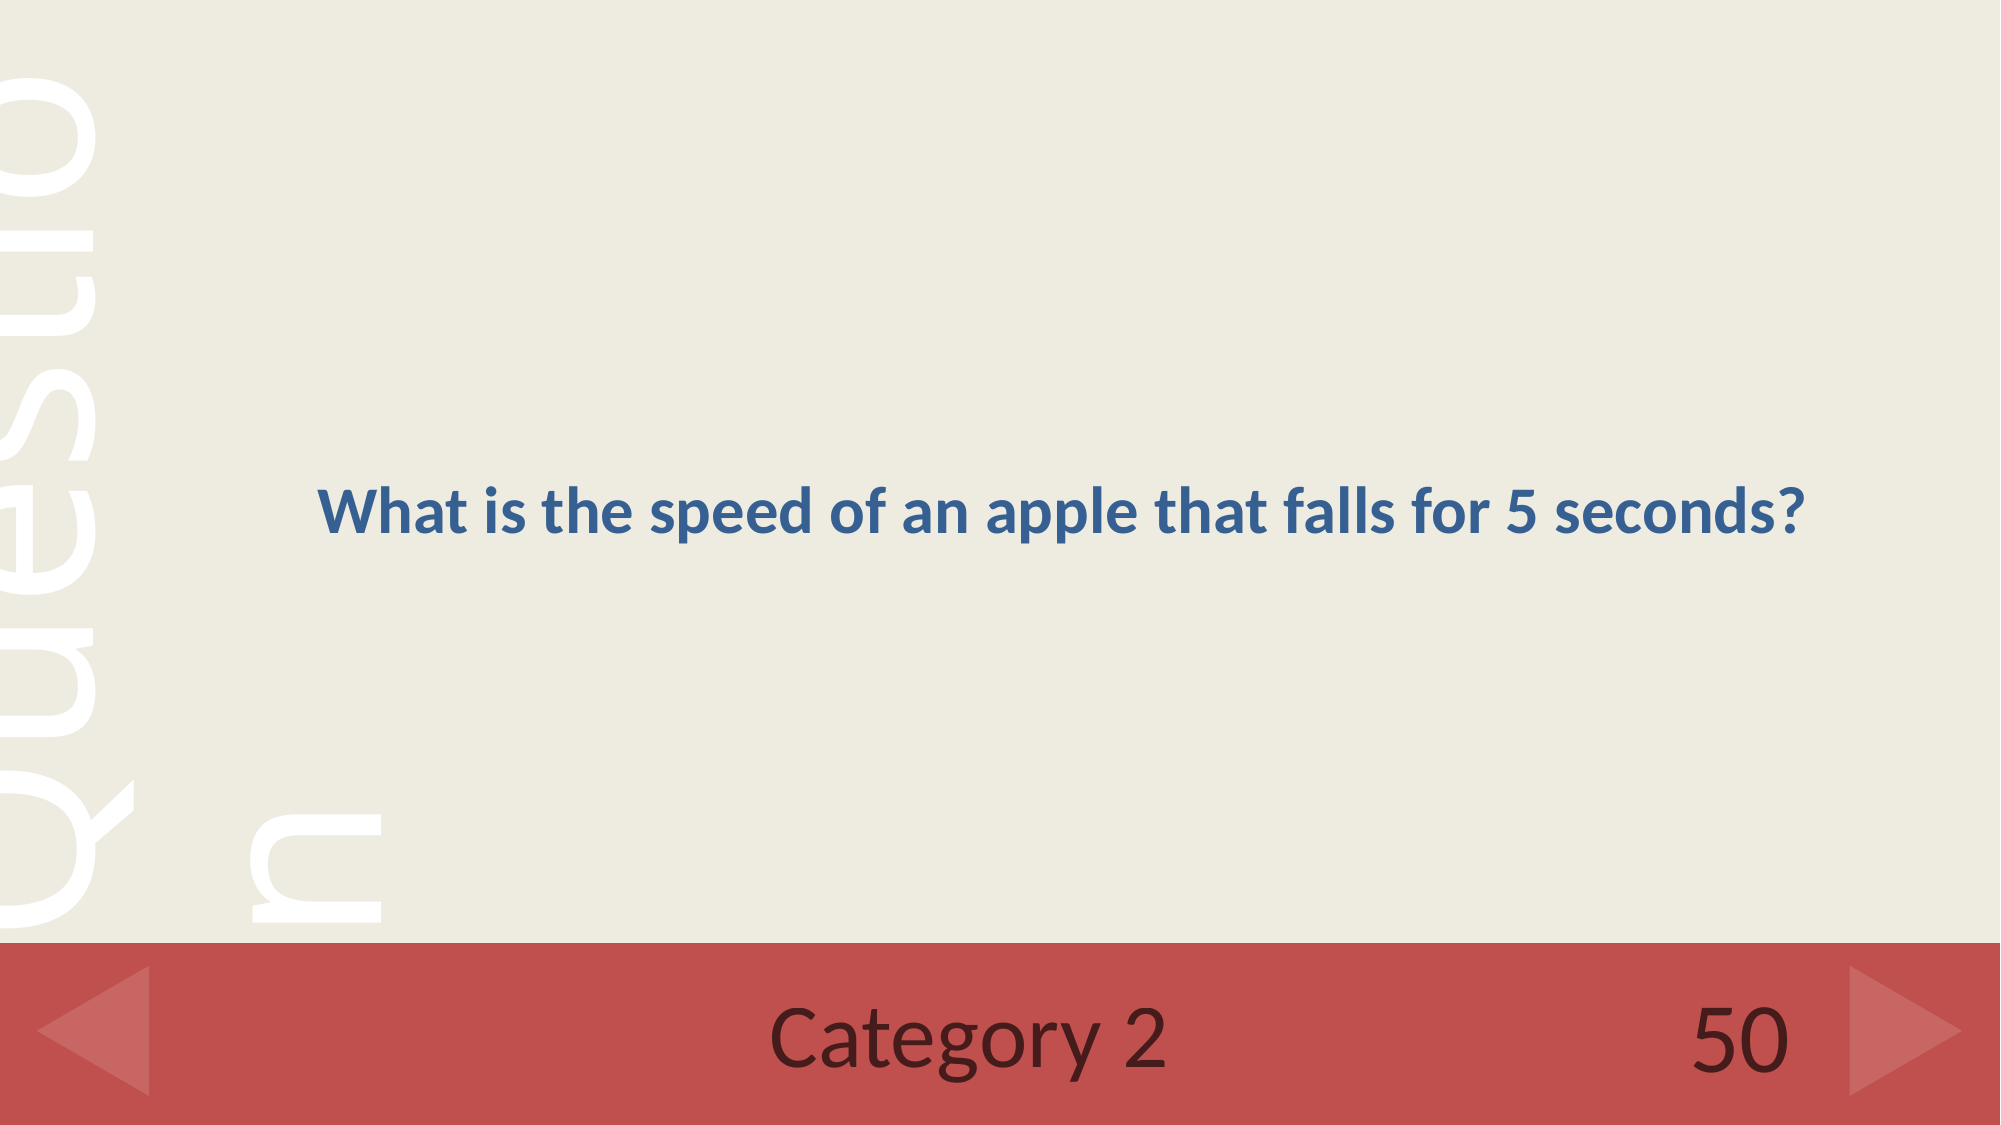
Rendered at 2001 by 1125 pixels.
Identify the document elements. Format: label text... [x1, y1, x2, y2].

title Category 2 [69, 937, 1870, 1125]
list What is the speed of an apple that falls for 5 seconds? [302, 119, 1897, 854]
